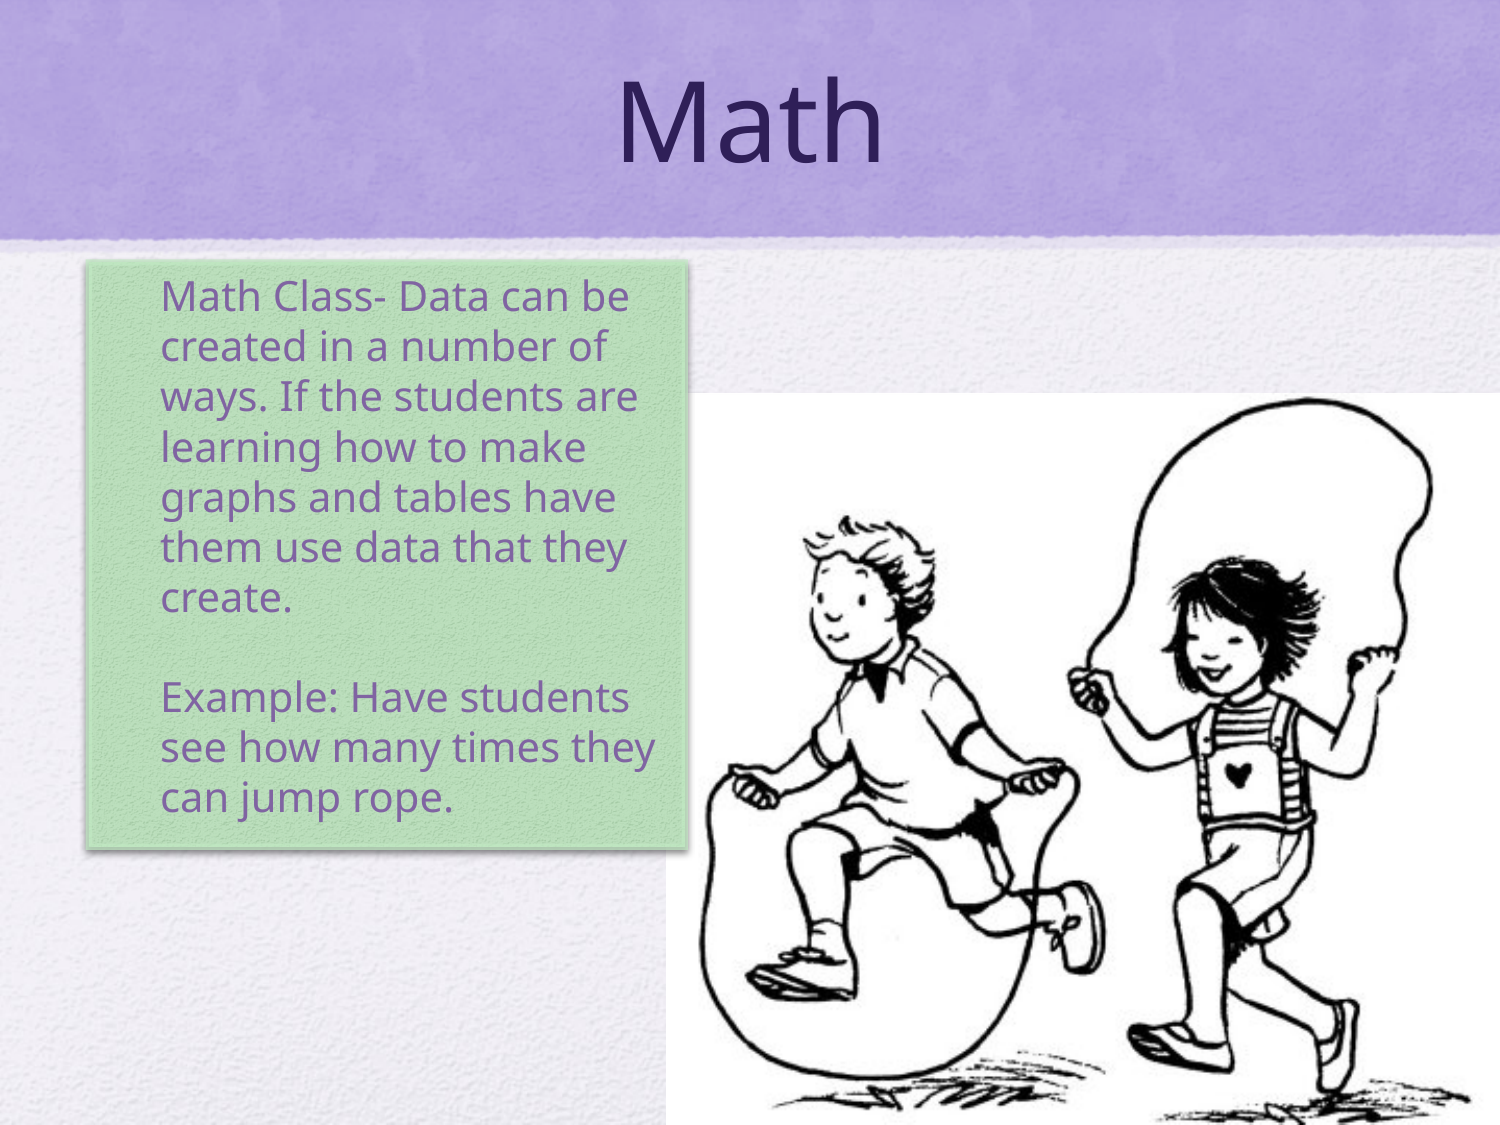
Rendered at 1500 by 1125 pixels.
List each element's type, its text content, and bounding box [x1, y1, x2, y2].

title Math [129, 6, 1372, 239]
picture [0, 225, 1500, 1125]
list Math Class- Data can be created in a number of ways. If the students are learning how to make graphs and tables have them use data that they create. Example: Have students see how many times they can jump rope. [86, 259, 688, 850]
